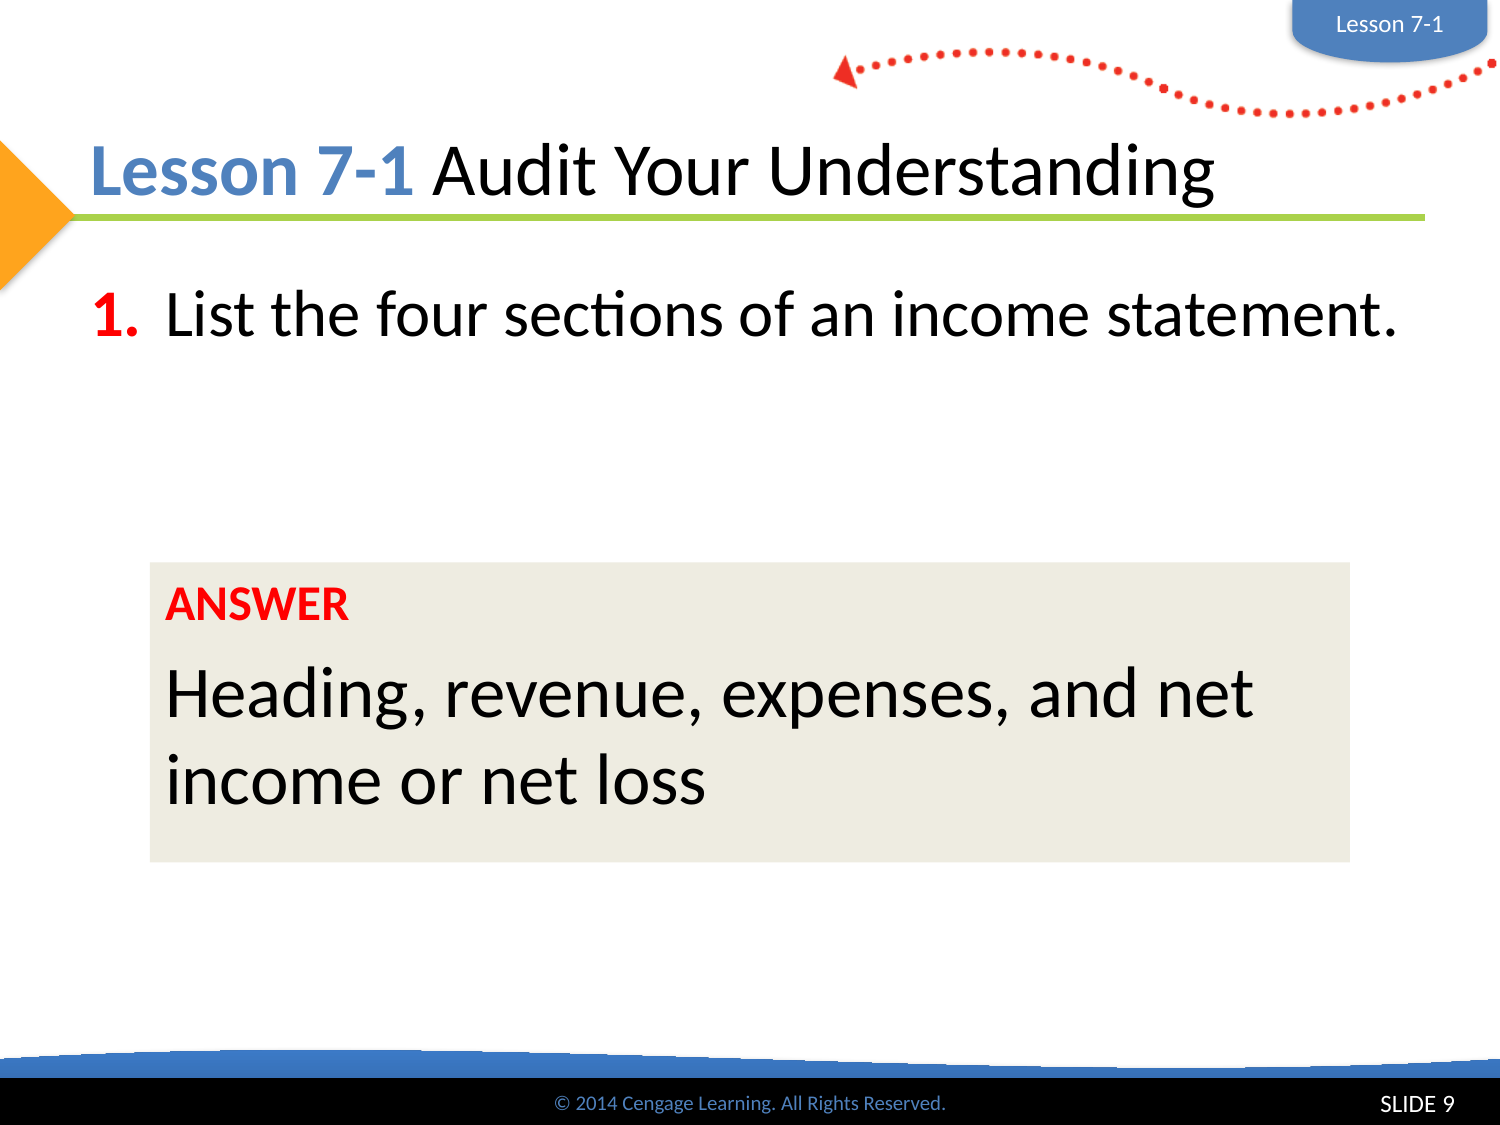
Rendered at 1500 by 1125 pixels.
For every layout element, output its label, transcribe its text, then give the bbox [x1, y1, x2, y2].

text_box [0, 138, 78, 293]
list 1. List the four sections of an income statement. [75, 262, 1425, 1005]
slide_number SLIDE 9 [1170, 1080, 1470, 1125]
title Lesson 7-1 Audit Your Understanding [75, 29, 1350, 218]
text_box ANSWER Heading, revenue, expenses, and net income or net loss [149, 562, 1350, 863]
picture [827, 37, 1500, 126]
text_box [1292, 0, 1488, 63]
